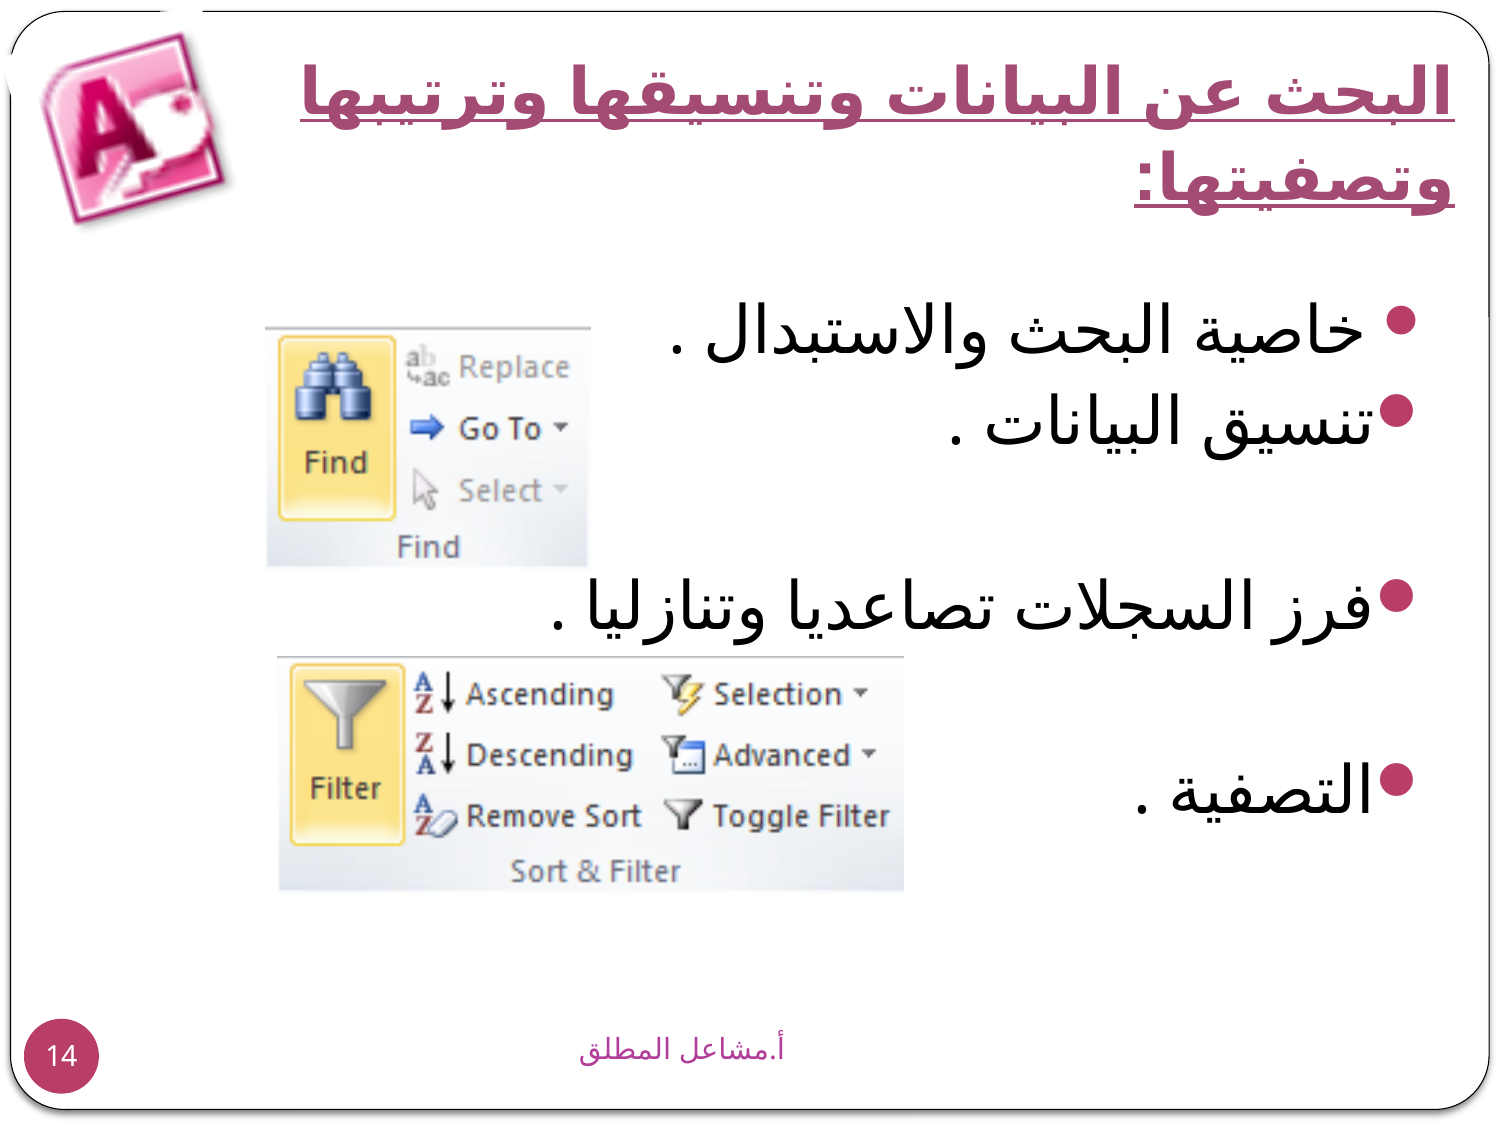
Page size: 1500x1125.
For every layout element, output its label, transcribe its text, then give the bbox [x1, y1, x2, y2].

picture [265, 325, 591, 570]
picture [0, 3, 259, 271]
title البحث عن البيانات وتنسيقها وترتيبها وتصفيتها: [242, 42, 1470, 230]
picture [277, 656, 905, 894]
footer أ.مشاعل المطلق [150, 1022, 800, 1088]
slide_number 14 [23, 1018, 99, 1094]
list خاصية البحث والاستبدال . تنسيق البيانات . فرز السجلات تصاعديا وتنازليا . التصفية . [88, 278, 1447, 1022]
